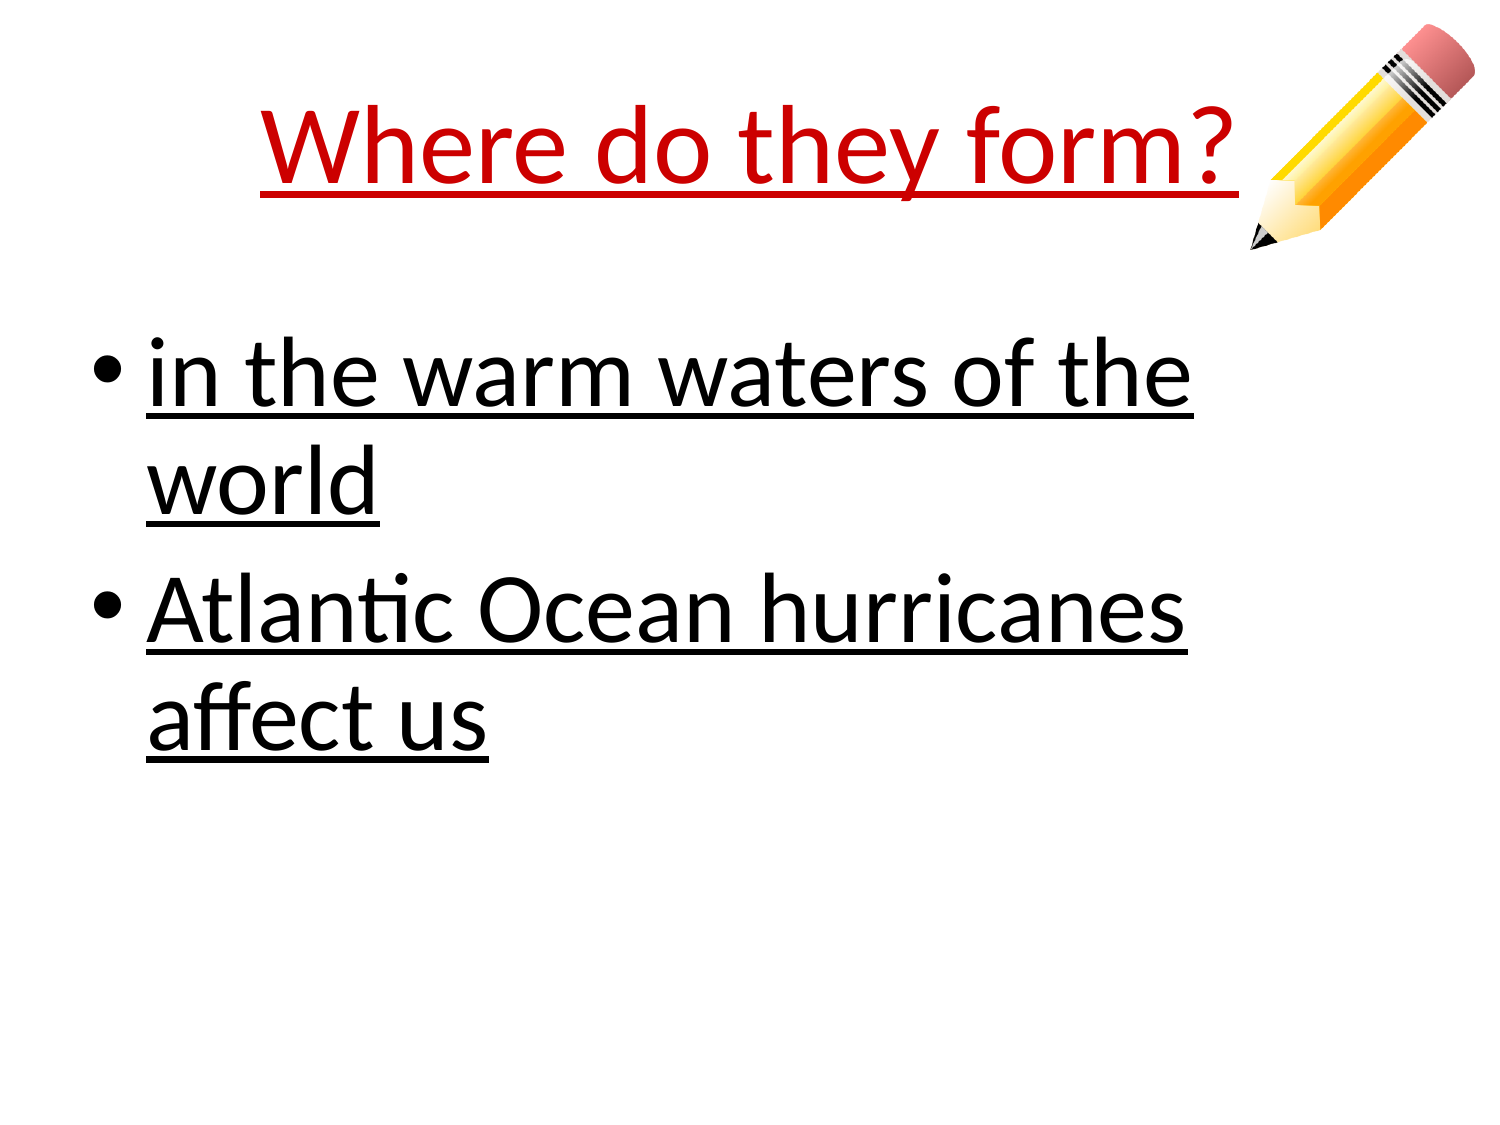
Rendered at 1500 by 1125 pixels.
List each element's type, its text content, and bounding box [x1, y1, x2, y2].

picture [1249, 24, 1476, 251]
title Where do they form? [75, 45, 1244, 233]
list in the warm waters of the world Atlantic Ocean hurricanes affect us [75, 312, 1425, 988]
